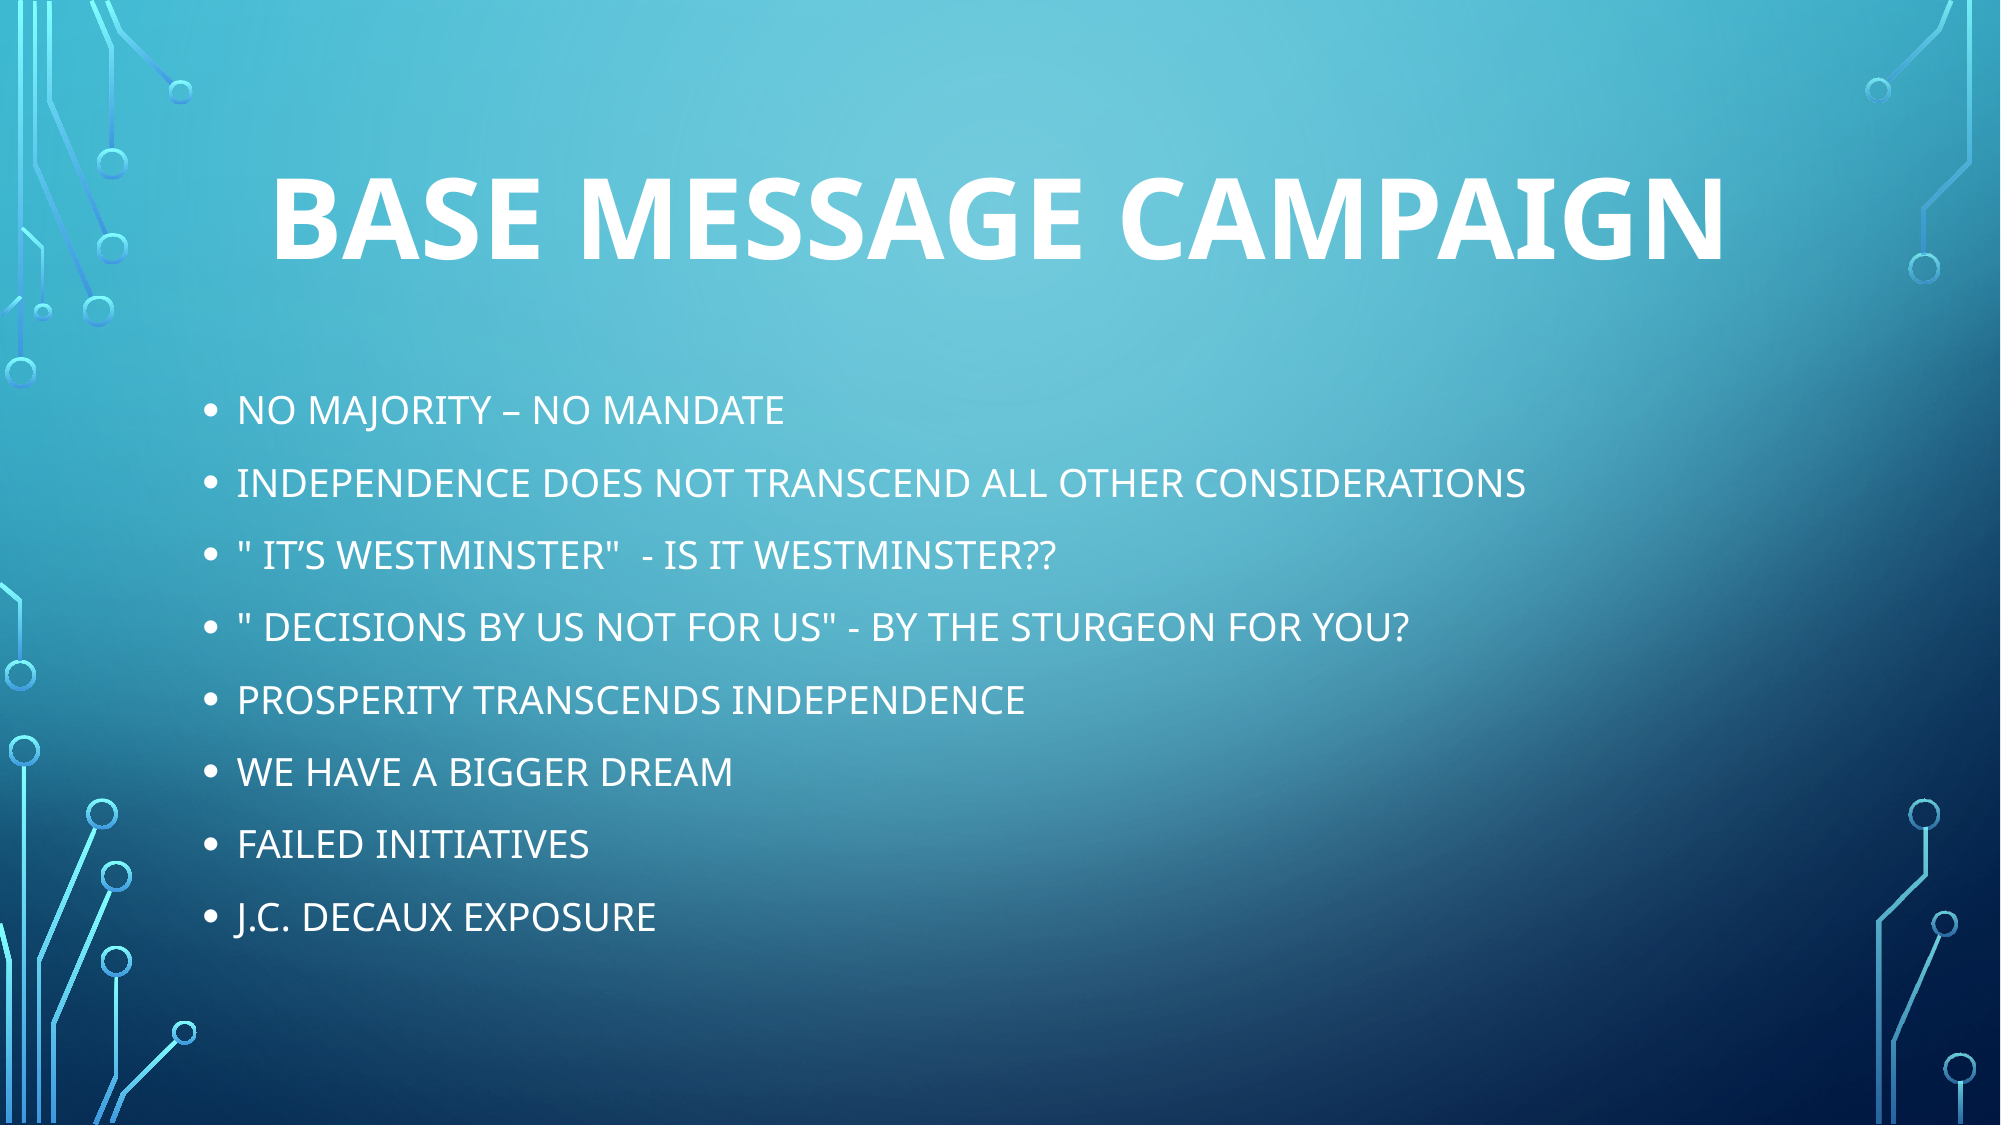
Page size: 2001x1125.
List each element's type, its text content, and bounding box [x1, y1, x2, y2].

list NO MAJORITY – NO MANDATE INDEPENDENCE DOES NOT TRANSCEND ALL OTHER CONSIDERATIONS " IT’S WESTMINSTER" - IS IT WESTMINSTER?? " DECISIONS BY US NOT FOR US" - BY THE STURGEON FOR YOU? PROSPERITY TRANSCENDS INDEPENDENCE WE HAVE A BIGGER DREAM FAILED INITIATIVES J.C. DECAUX EXPOSURE [187, 369, 1813, 950]
title BASE MESSAGE CAMPAIGN [187, 101, 1813, 344]
